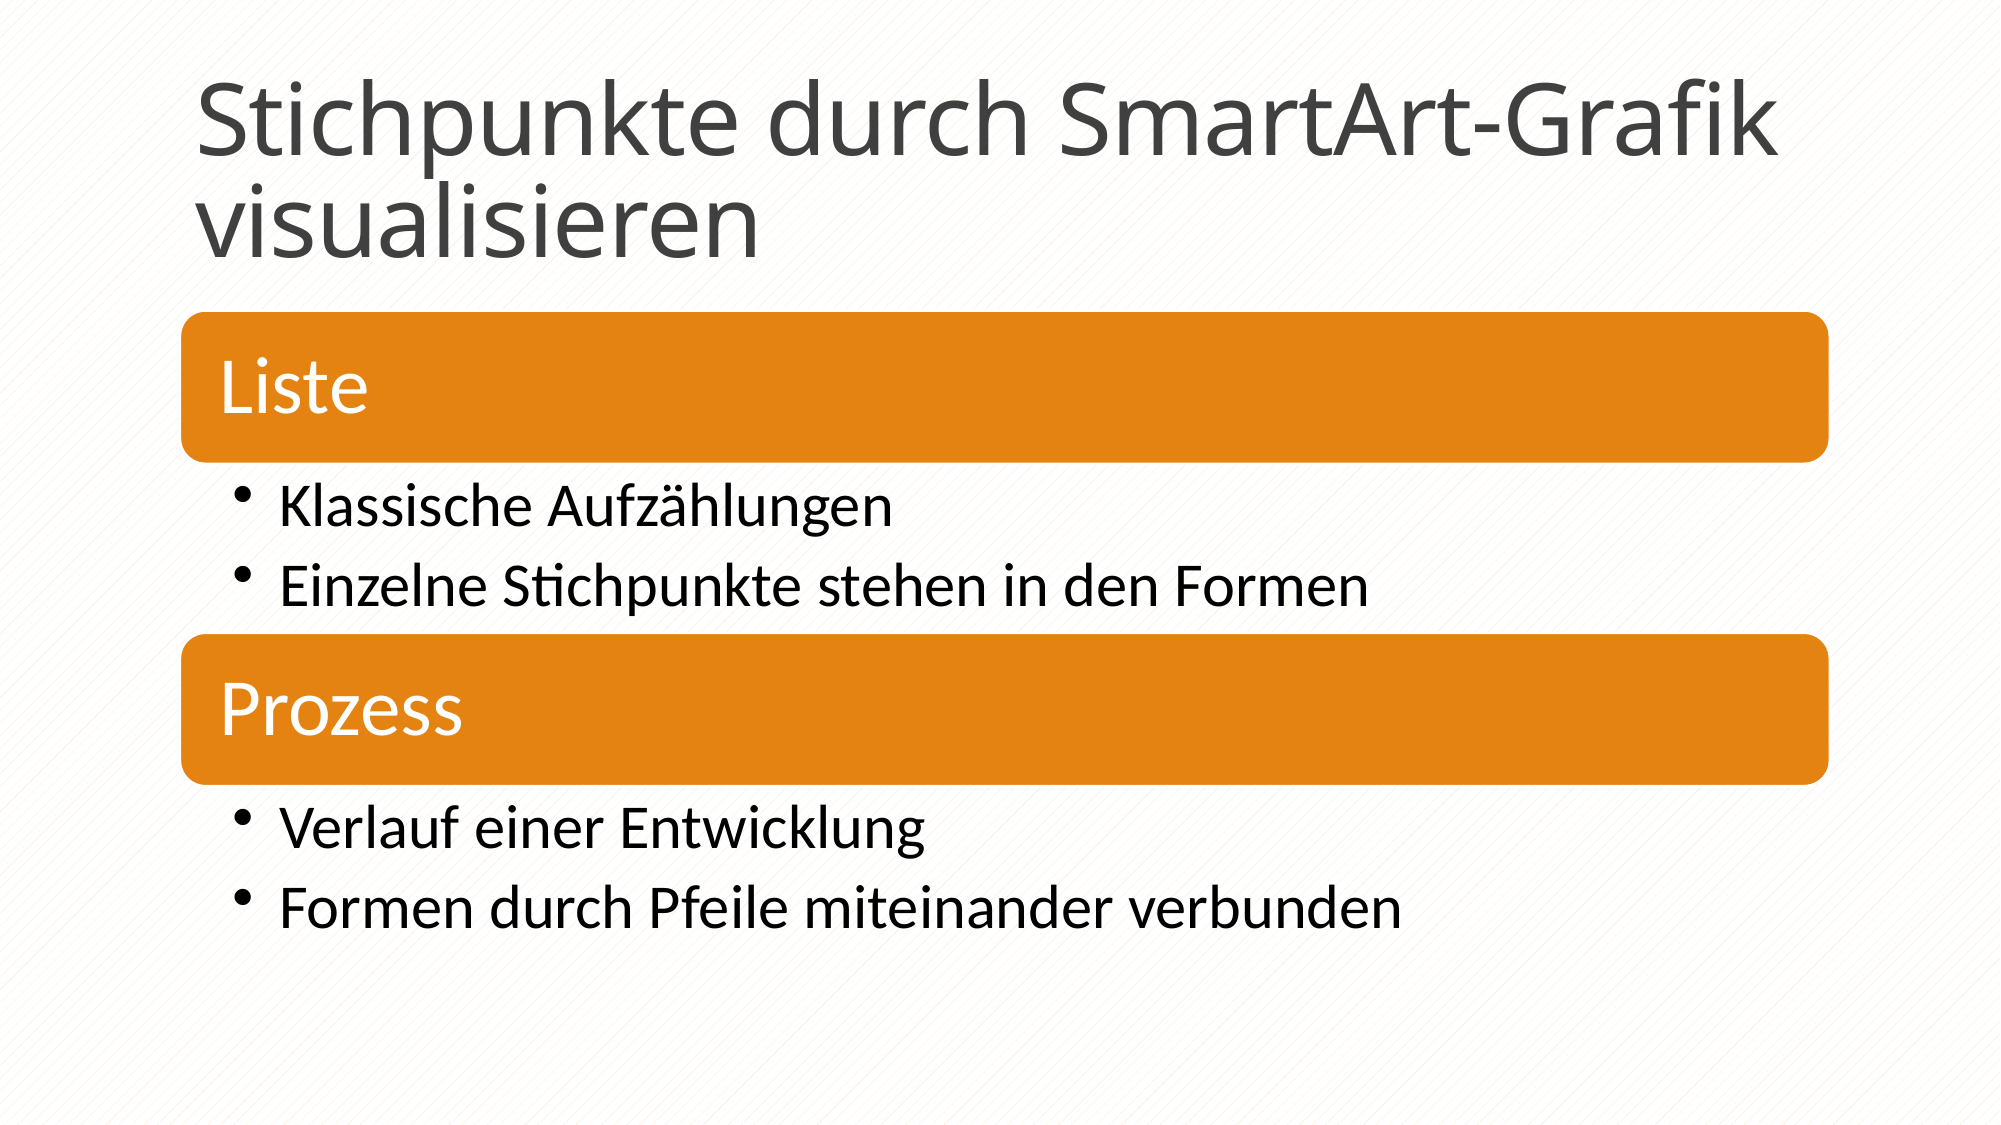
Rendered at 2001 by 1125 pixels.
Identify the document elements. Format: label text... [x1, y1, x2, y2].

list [179, 302, 1831, 964]
title Stichpunkte durch SmartArt-Grafik visualisieren [180, 47, 1830, 285]
